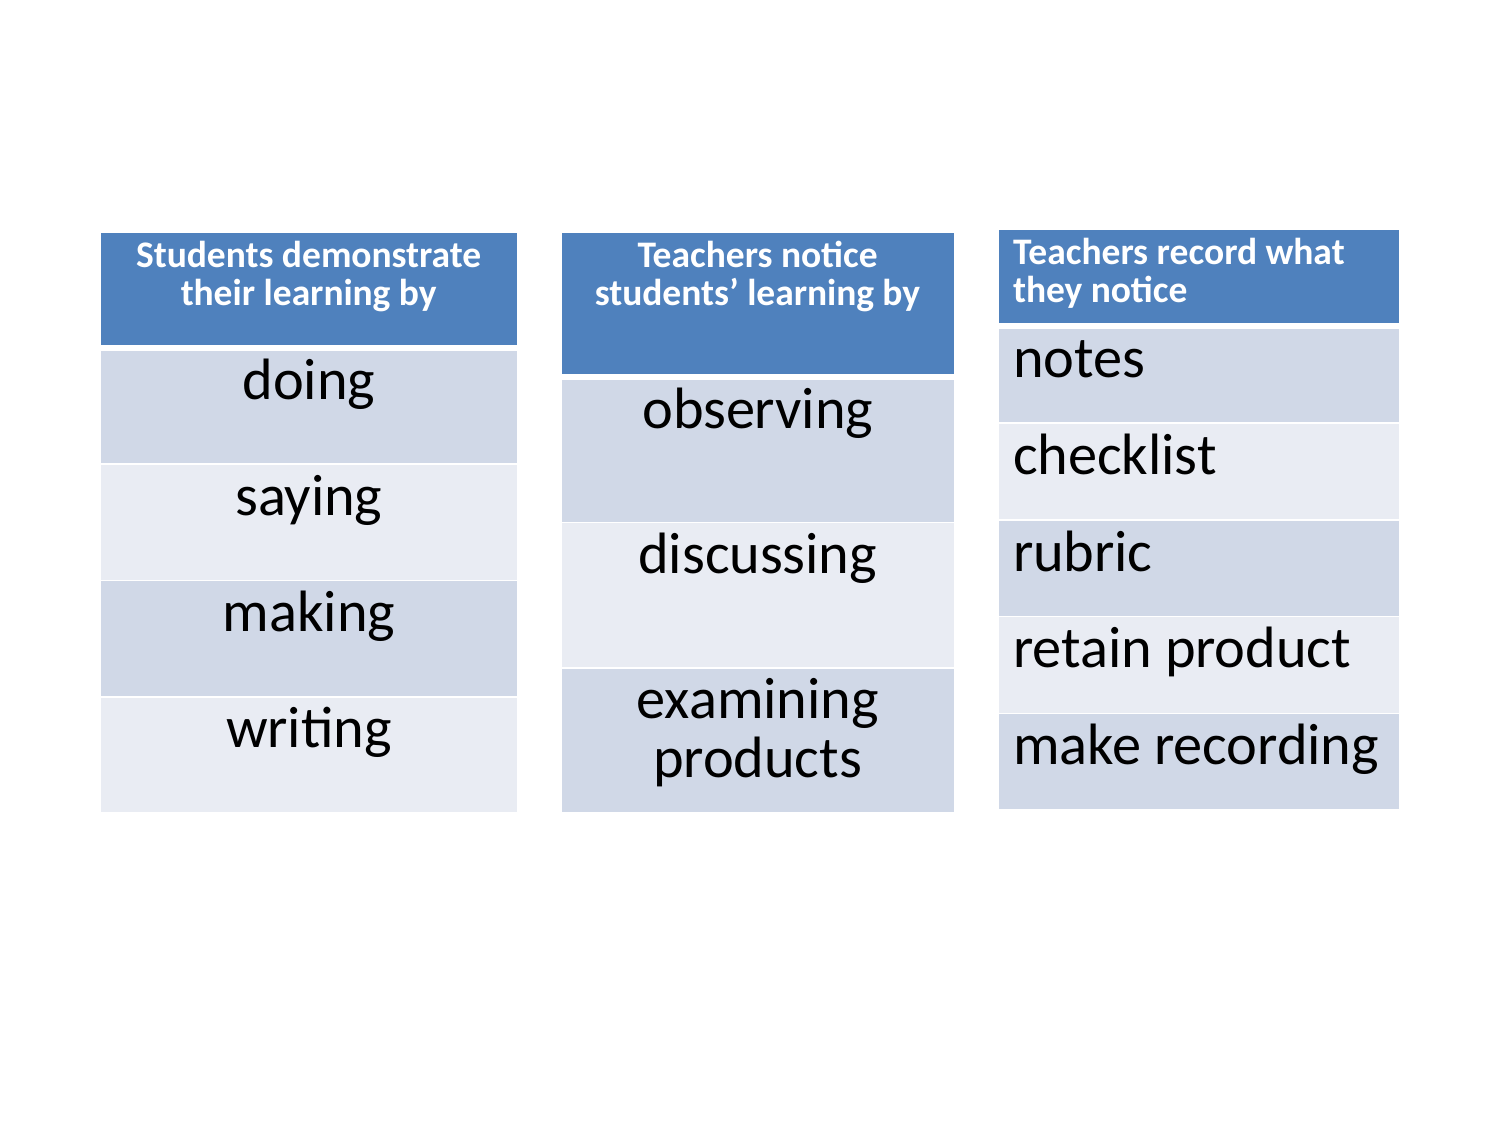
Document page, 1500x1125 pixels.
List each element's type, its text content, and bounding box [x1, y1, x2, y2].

table_cell writing [101, 698, 517, 812]
table_cell checklist [999, 424, 1399, 519]
table_header Teachers record what they notice [999, 230, 1399, 323]
table_cell notes [999, 329, 1399, 422]
table_cell retain product [999, 617, 1399, 713]
table_cell discussing [562, 523, 954, 667]
table_cell observing [562, 380, 954, 522]
table_cell examining products [562, 669, 954, 812]
table_cell making [101, 581, 517, 696]
table_cell rubric [999, 521, 1399, 616]
table_cell make recording [999, 714, 1399, 809]
table_header Students demonstrate their learning by [101, 233, 517, 345]
table_header Teachers notice students’ learning by [562, 233, 954, 374]
table_cell doing [101, 351, 517, 463]
table_cell saying [101, 465, 517, 580]
